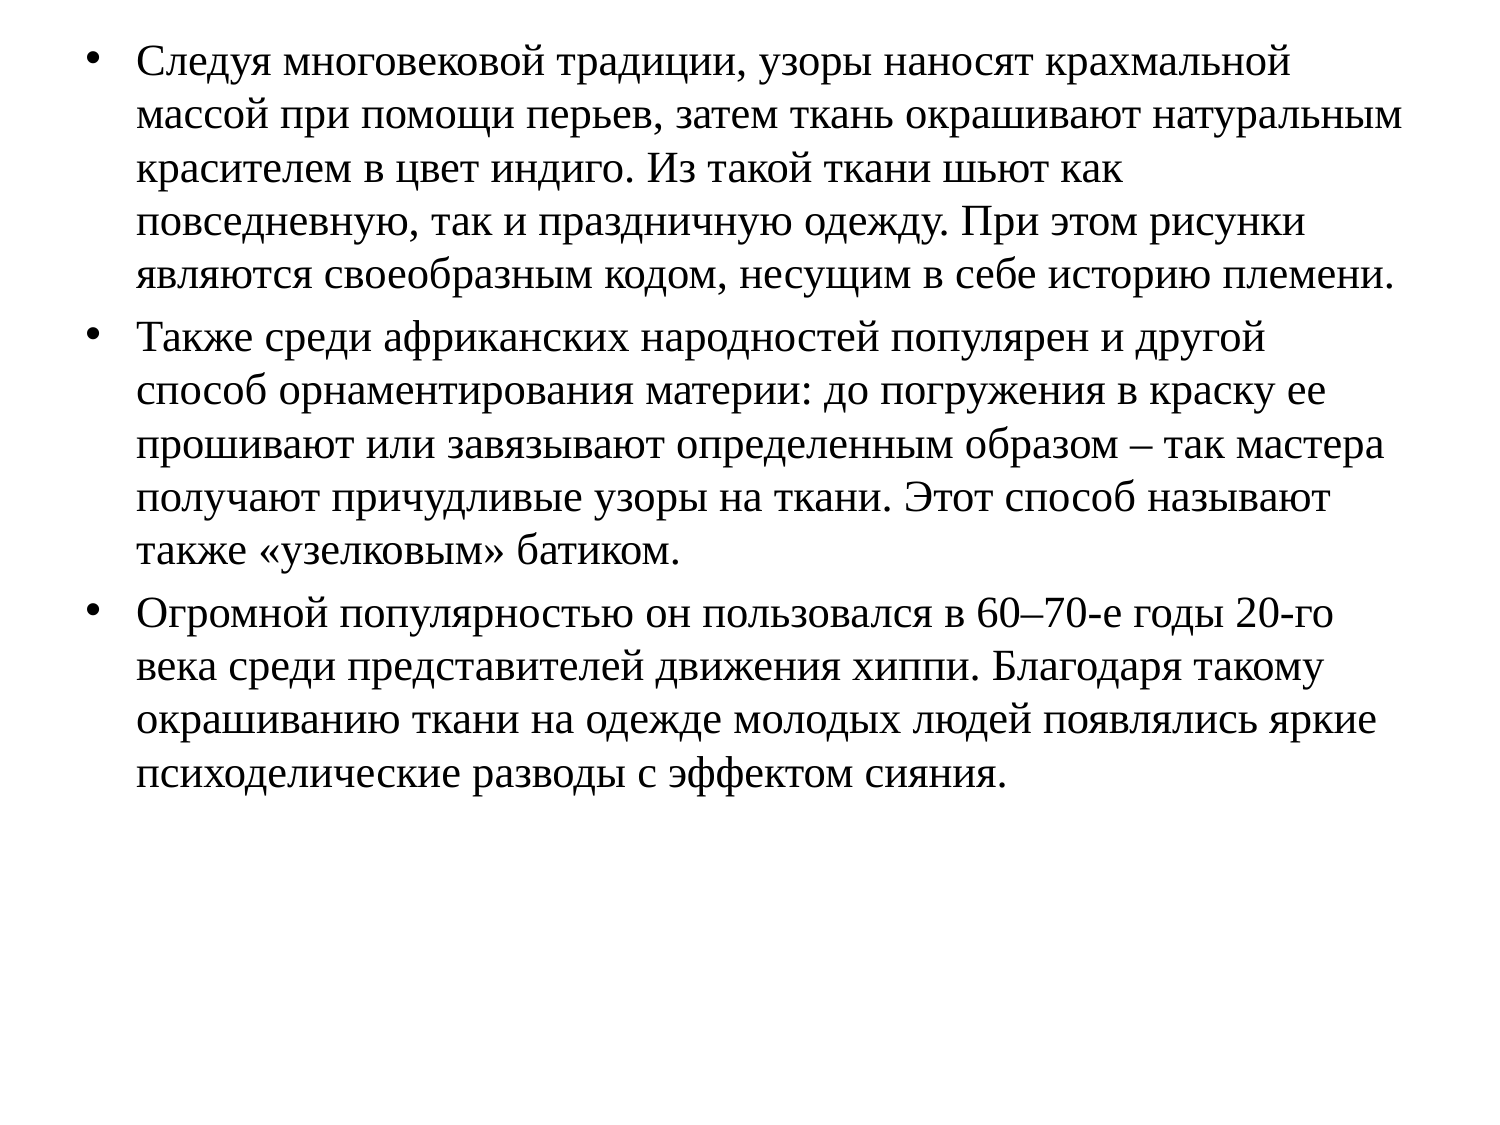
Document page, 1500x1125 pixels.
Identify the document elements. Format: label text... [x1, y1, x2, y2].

list Следуя многовековой традиции, узоры наносят крахмальной массой при помощи перьев, затем ткань окрашивают натуральным красителем в цвет индиго. Из такой ткани шьют как повседневную, так и праздничную одежду. При этом рисунки являются своеобразным кодом, несущим в себе историю племени. Также среди африканских народностей популярен и другой способ орнаментирования материи: до погружения в краску ее прошивают или завязывают определенным образом – так мастера получают причудливые узоры на ткани. Этот способ называют также «узелковым» батиком. Огромной популярностью он пользовался в 60–70-е годы 20-го века среди представителей движения хиппи. Благодаря такому окрашиванию ткани на одежде молодых людей появлялись яркие психоделические разводы с эффектом сияния. [70, 23, 1421, 865]
